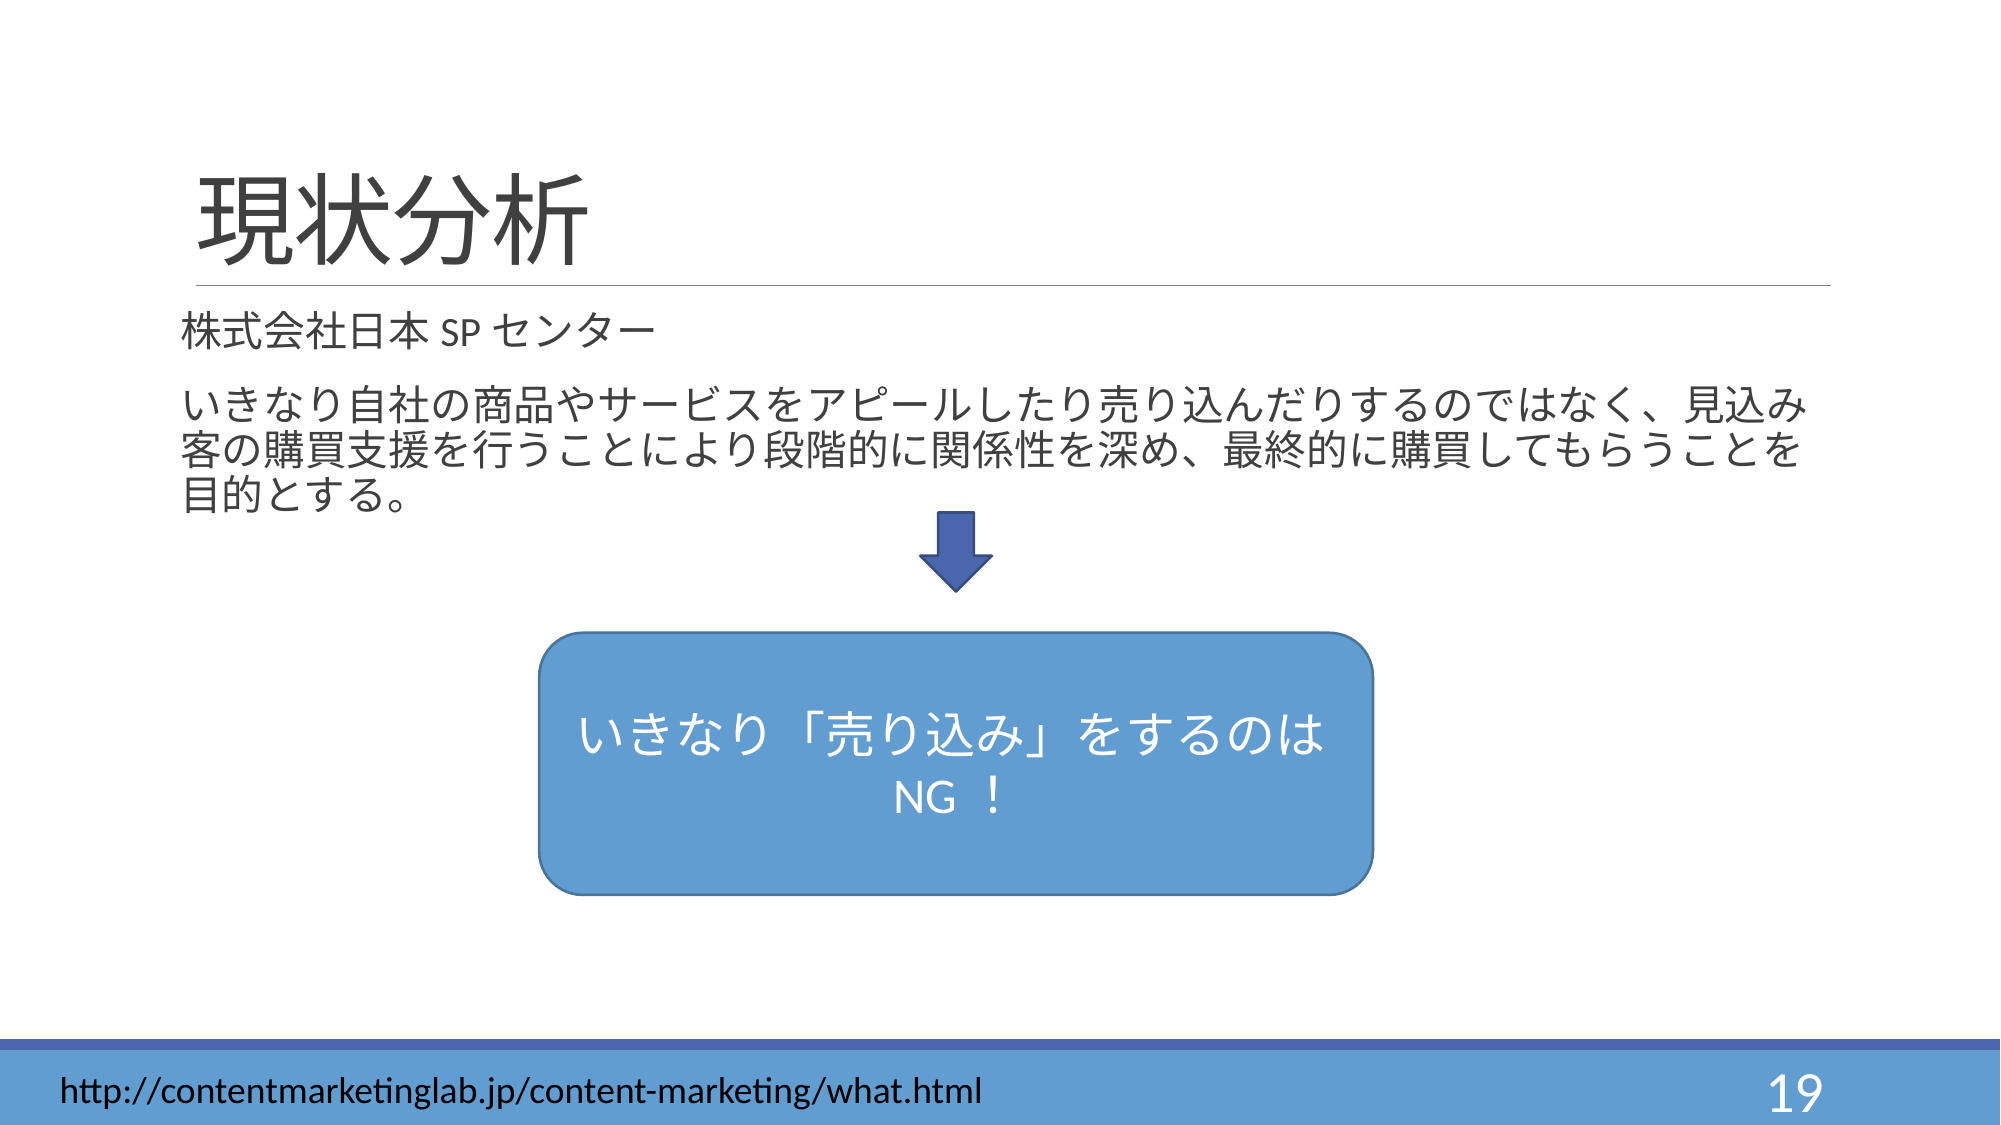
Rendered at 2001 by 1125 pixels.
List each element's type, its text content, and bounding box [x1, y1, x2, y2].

text_box http://contentmarketinglab.jp/content-marketing/what.html [44, 1058, 999, 1119]
list 株式会社日本SPセンター いきなり自社の商品やサービスをアピールしたり売り込んだりするのではなく、見込み客の購買支援を行うことにより段階的に関係性を深め、最終的に購買してもらうことを目的とする。 [180, 302, 1830, 963]
text_box [919, 511, 994, 593]
slide_number 19 [1624, 1059, 1840, 1120]
title 現状分析 [180, 47, 1830, 285]
text_box いきなり「売り込み」をするのはNG！ [537, 631, 1375, 897]
